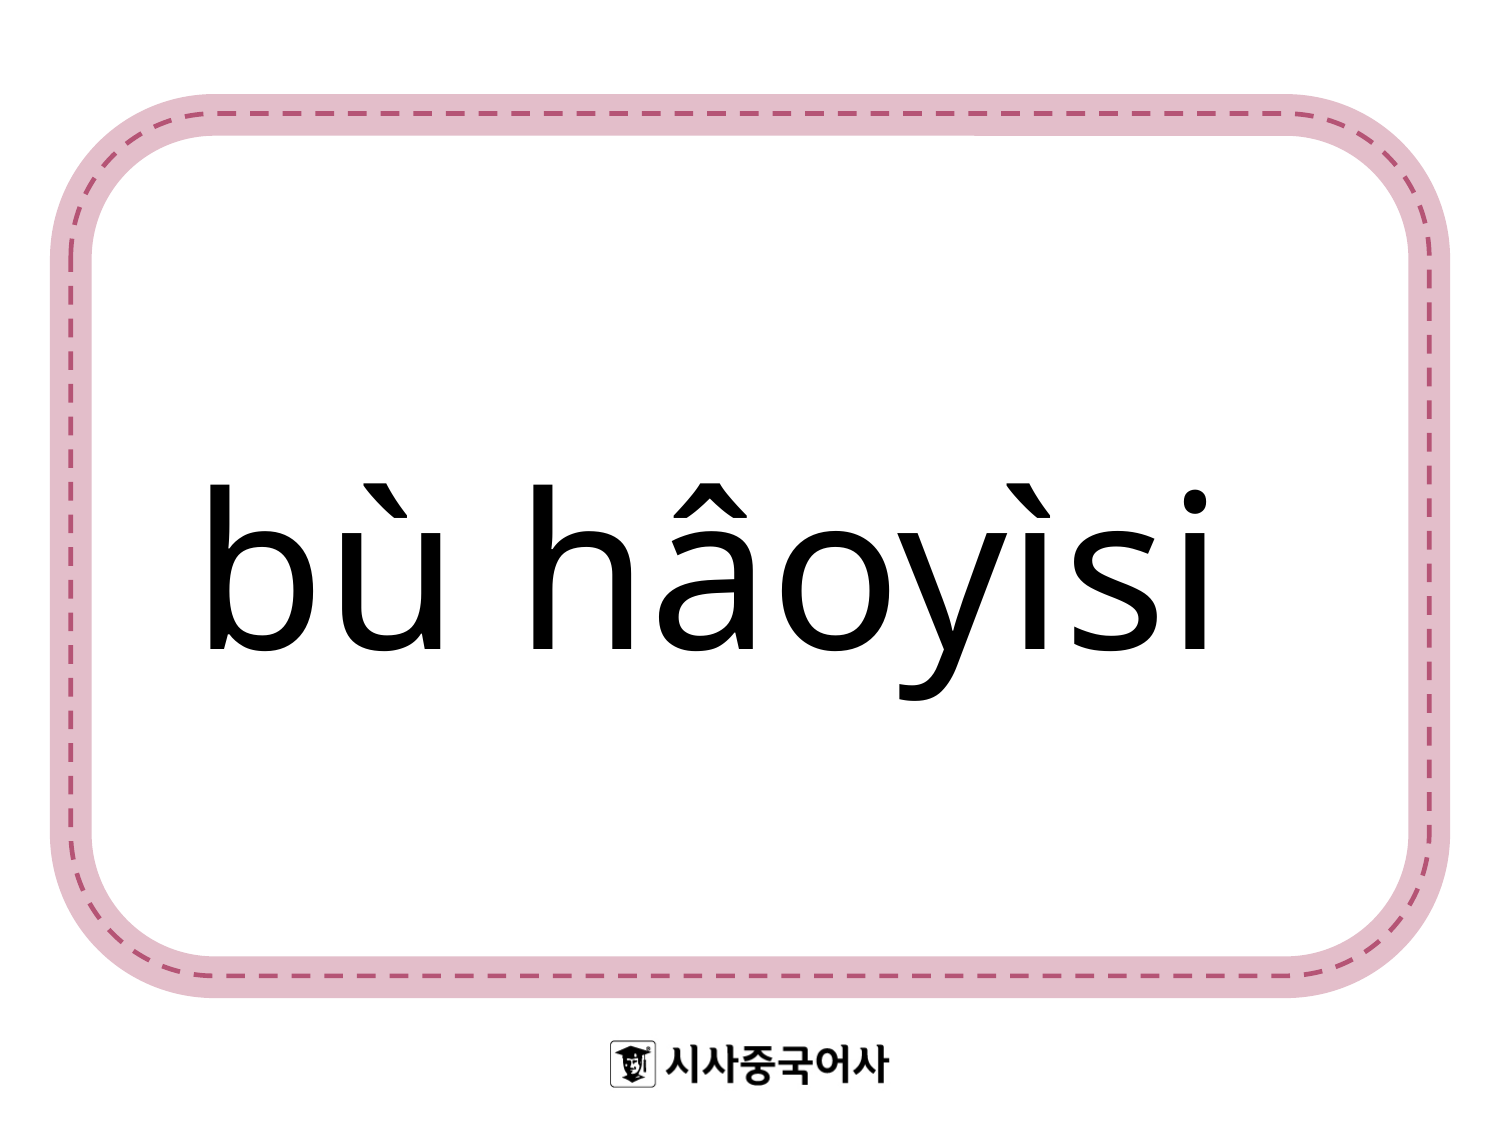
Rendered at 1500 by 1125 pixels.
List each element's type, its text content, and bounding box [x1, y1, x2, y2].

text_box bù hâoyìsi [145, 189, 1354, 853]
picture [602, 1034, 898, 1094]
